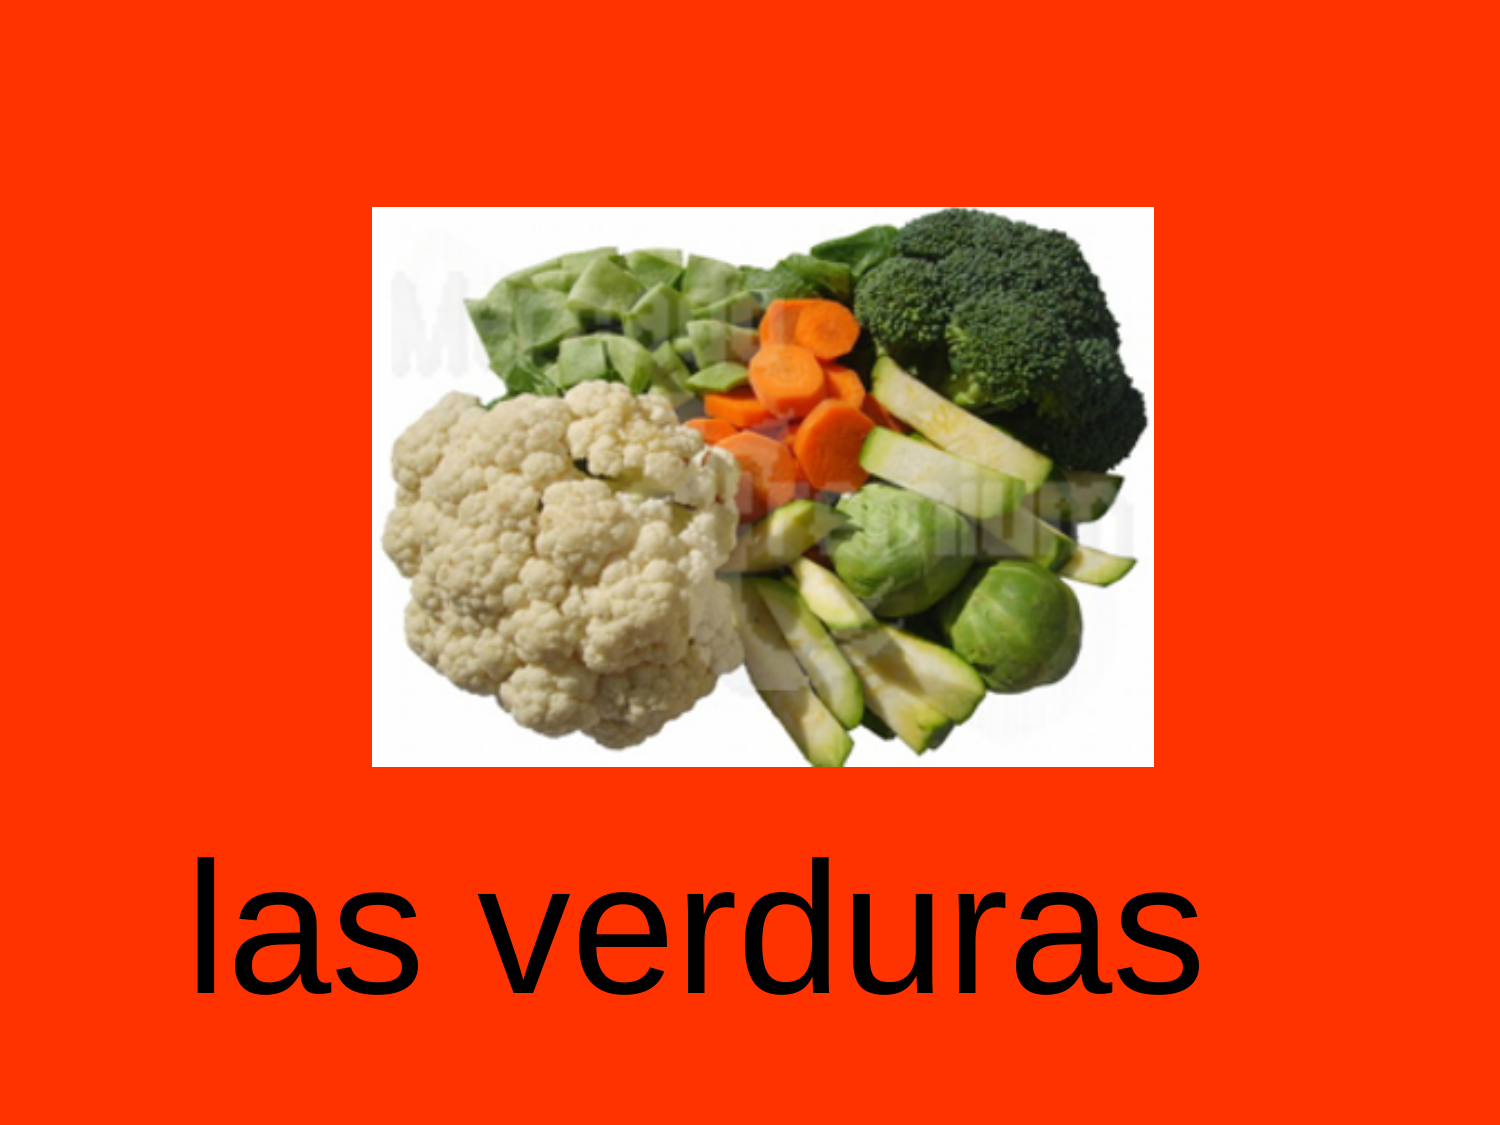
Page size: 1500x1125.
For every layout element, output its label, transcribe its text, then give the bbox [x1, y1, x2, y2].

text_box las verduras [171, 798, 1400, 1039]
picture [371, 207, 1154, 767]
